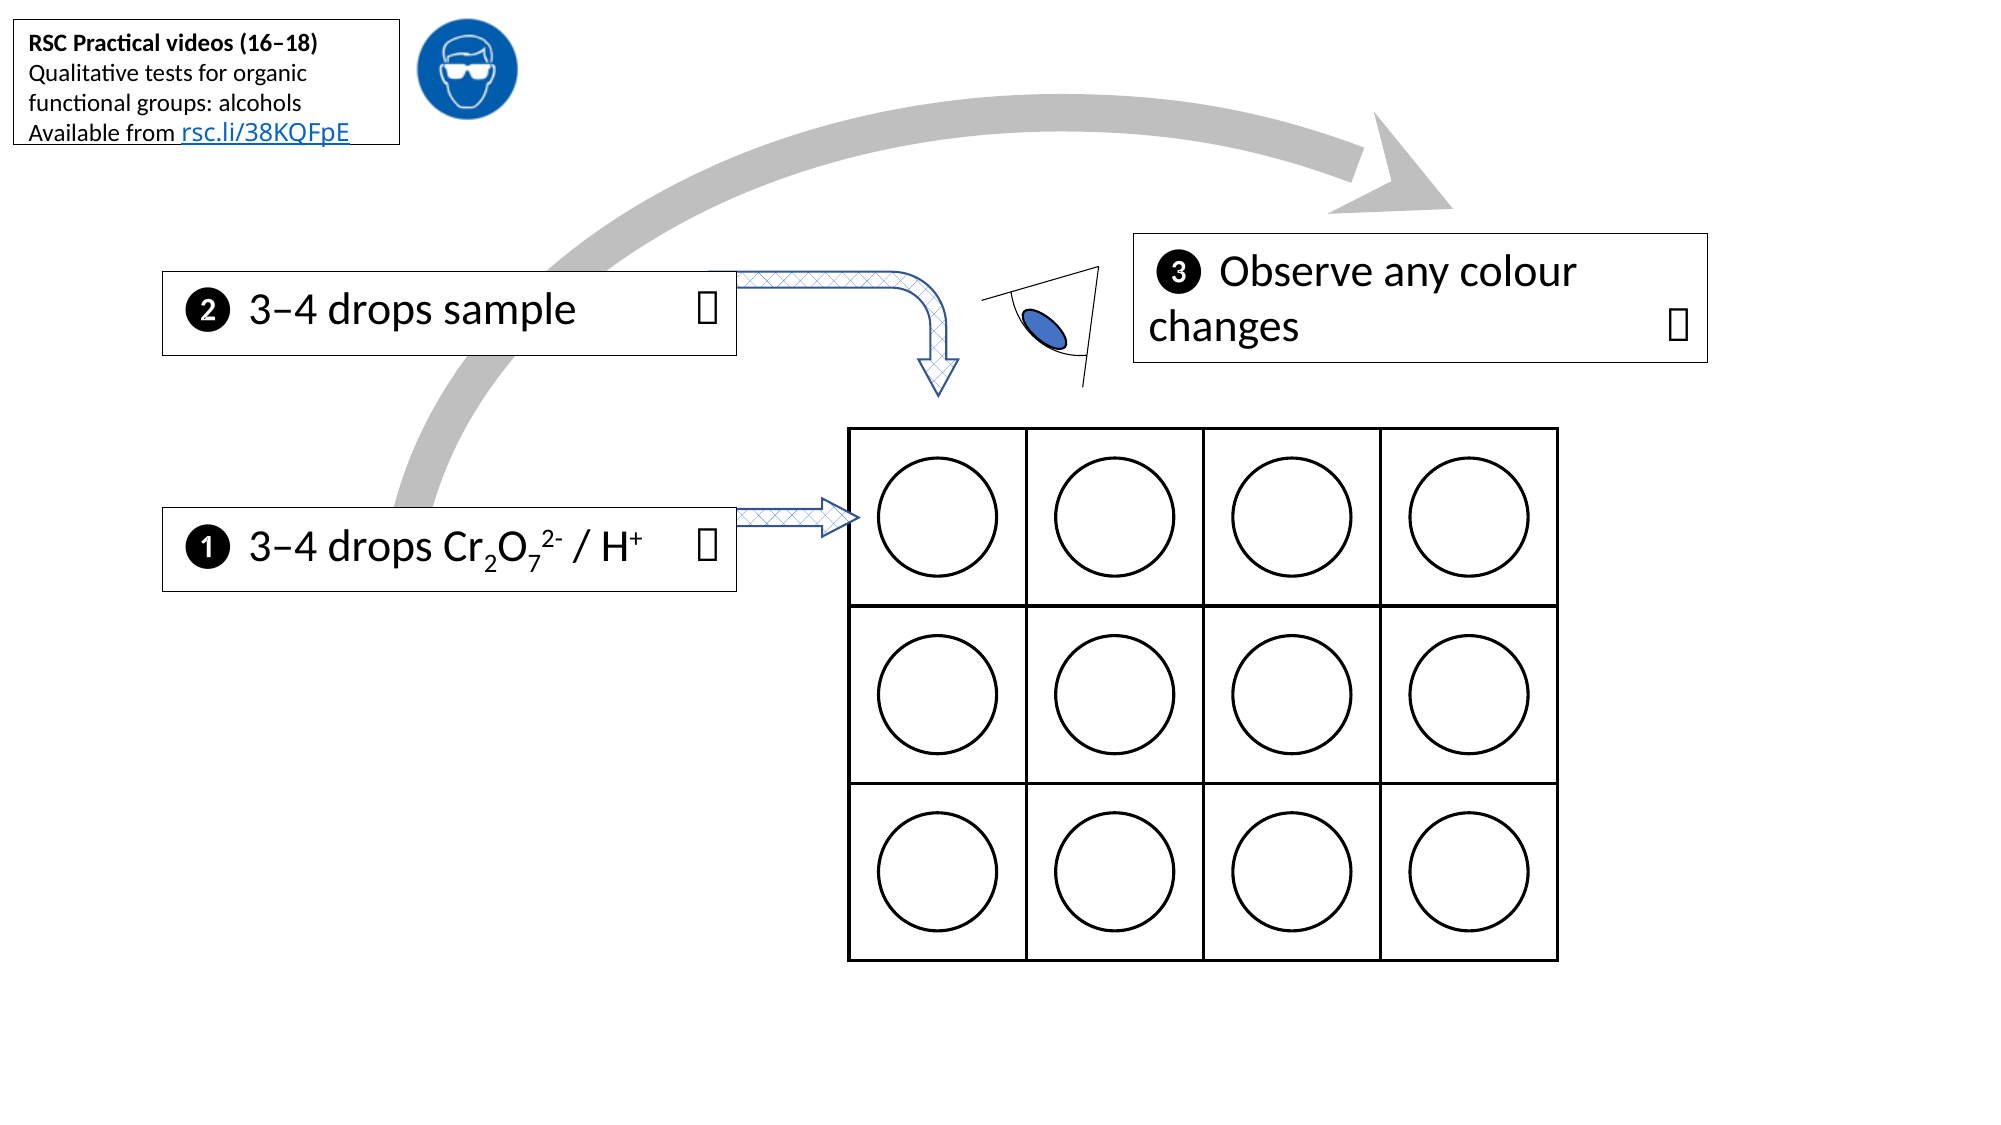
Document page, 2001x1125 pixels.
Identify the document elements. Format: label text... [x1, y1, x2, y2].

title RSC Practical videos (16–18) Qualitative tests for organic functional groups: alcohols Available from rsc.li/38KQFpE [13, 19, 400, 145]
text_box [162, 112, 1722, 1099]
picture [414, 15, 521, 112]
